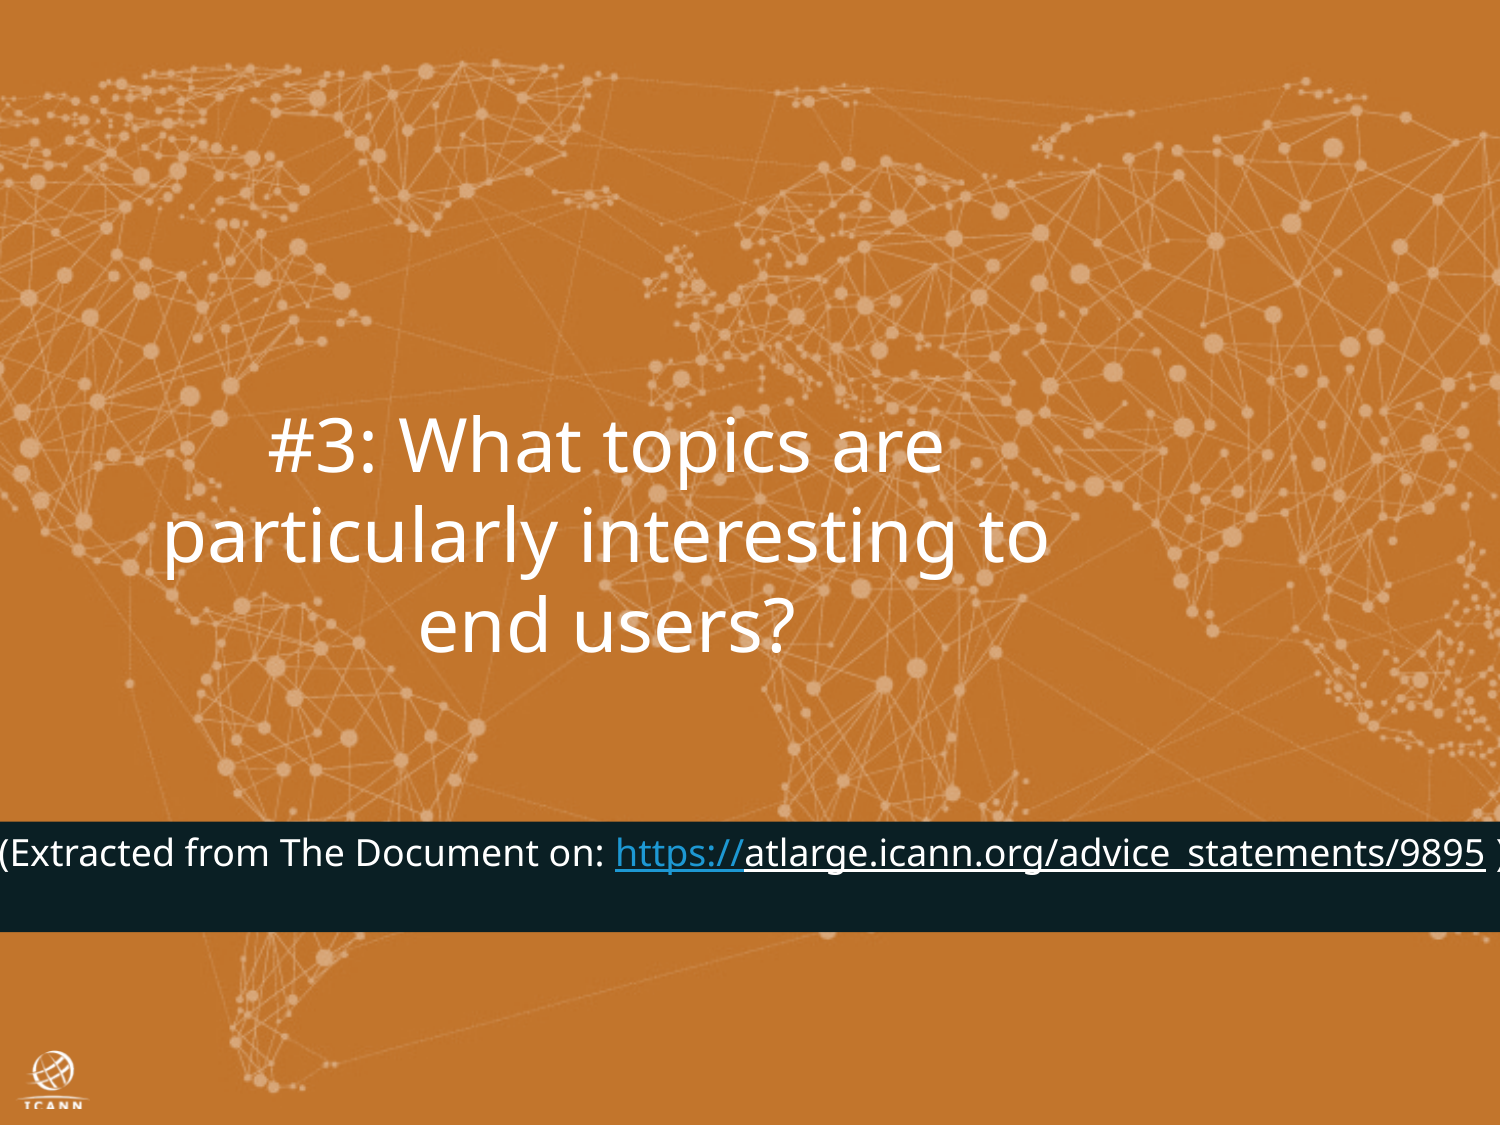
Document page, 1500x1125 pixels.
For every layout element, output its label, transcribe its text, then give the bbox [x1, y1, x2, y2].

list #3: What topics are particularly interesting to end users? [93, 389, 1120, 674]
text_box (Extracted from The Document on: https://atlarge.icann.org/advice_statements/9895 ) [0, 821, 1500, 933]
